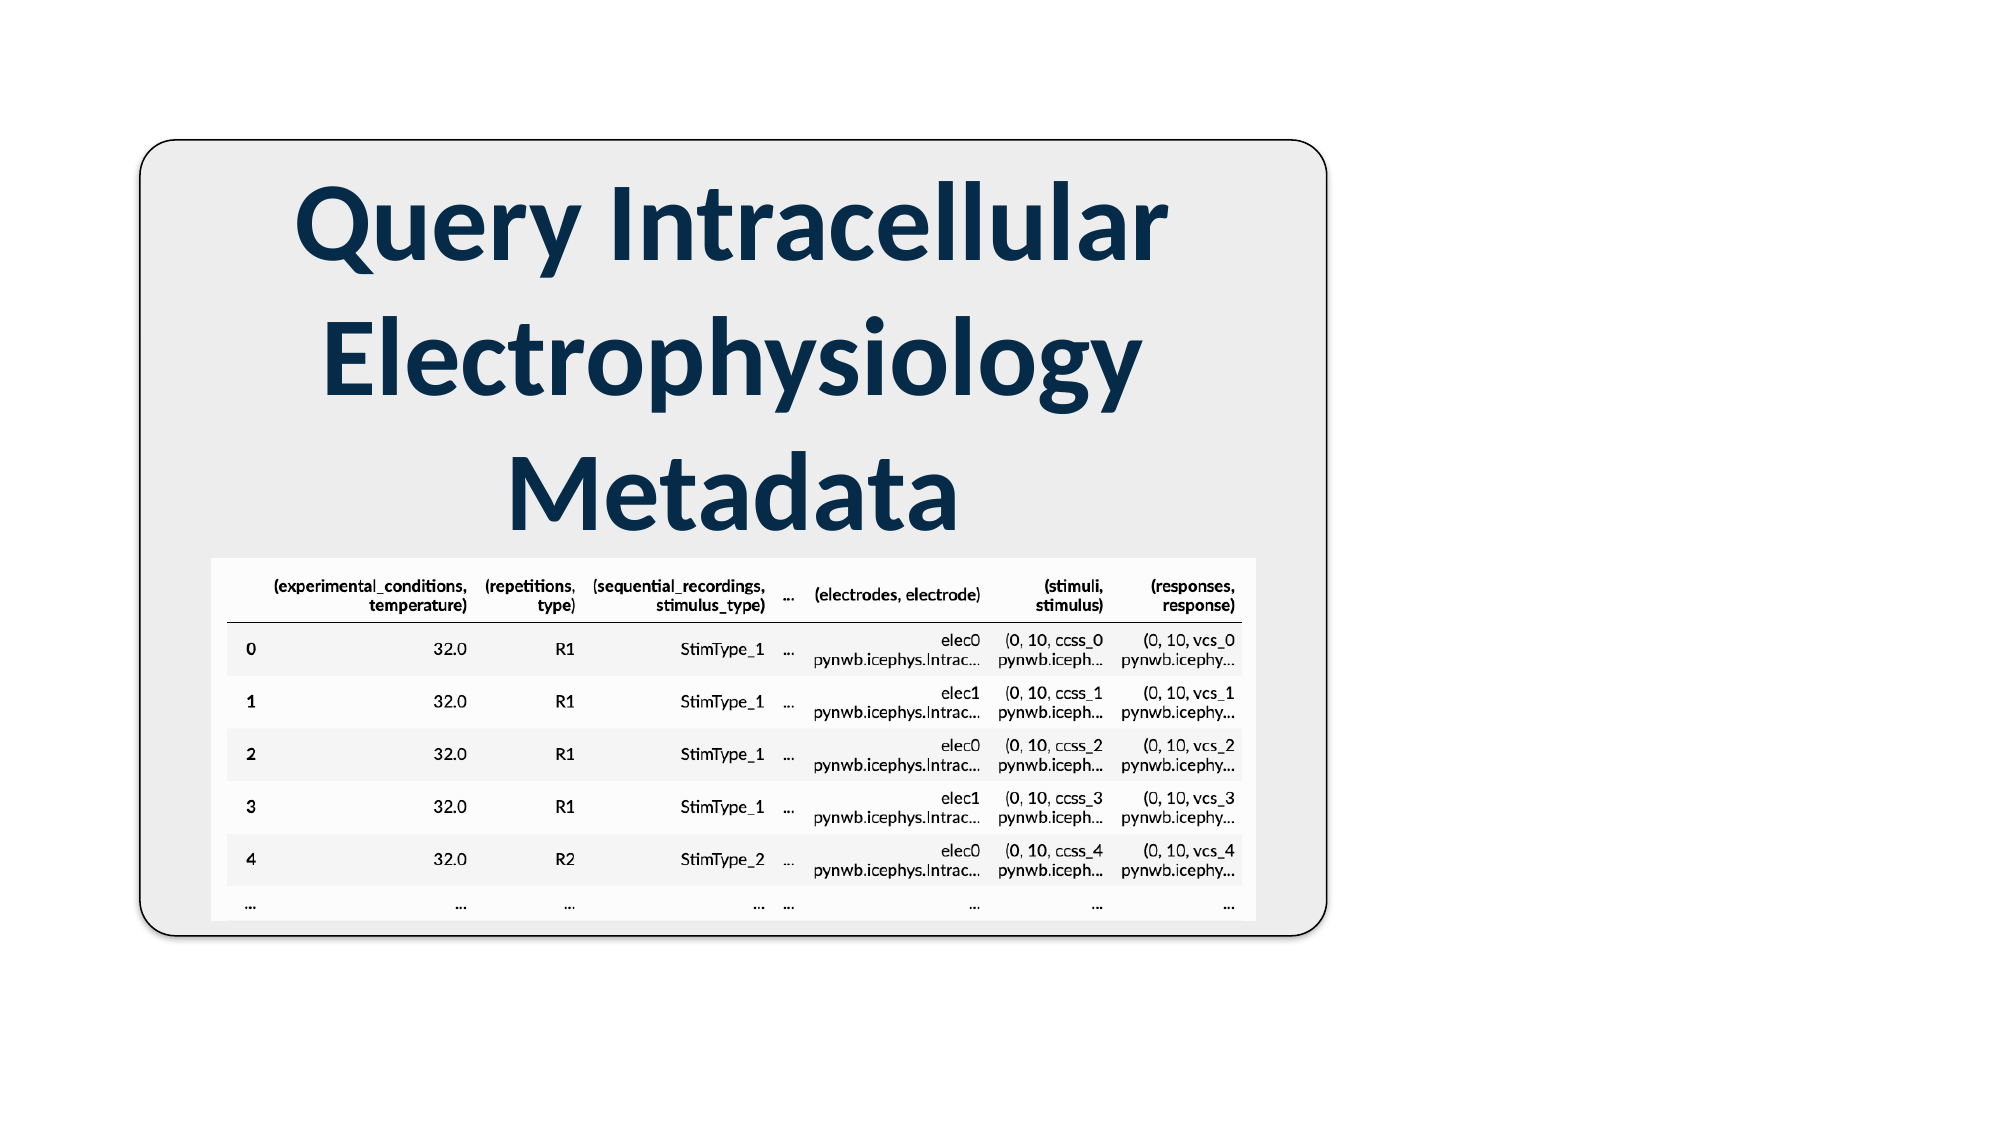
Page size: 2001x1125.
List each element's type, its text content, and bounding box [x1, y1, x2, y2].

picture [211, 558, 1256, 921]
text_box [139, 162, 1328, 937]
text_box Query Intracellular Electrophysiology Metadata [141, 140, 1325, 560]
